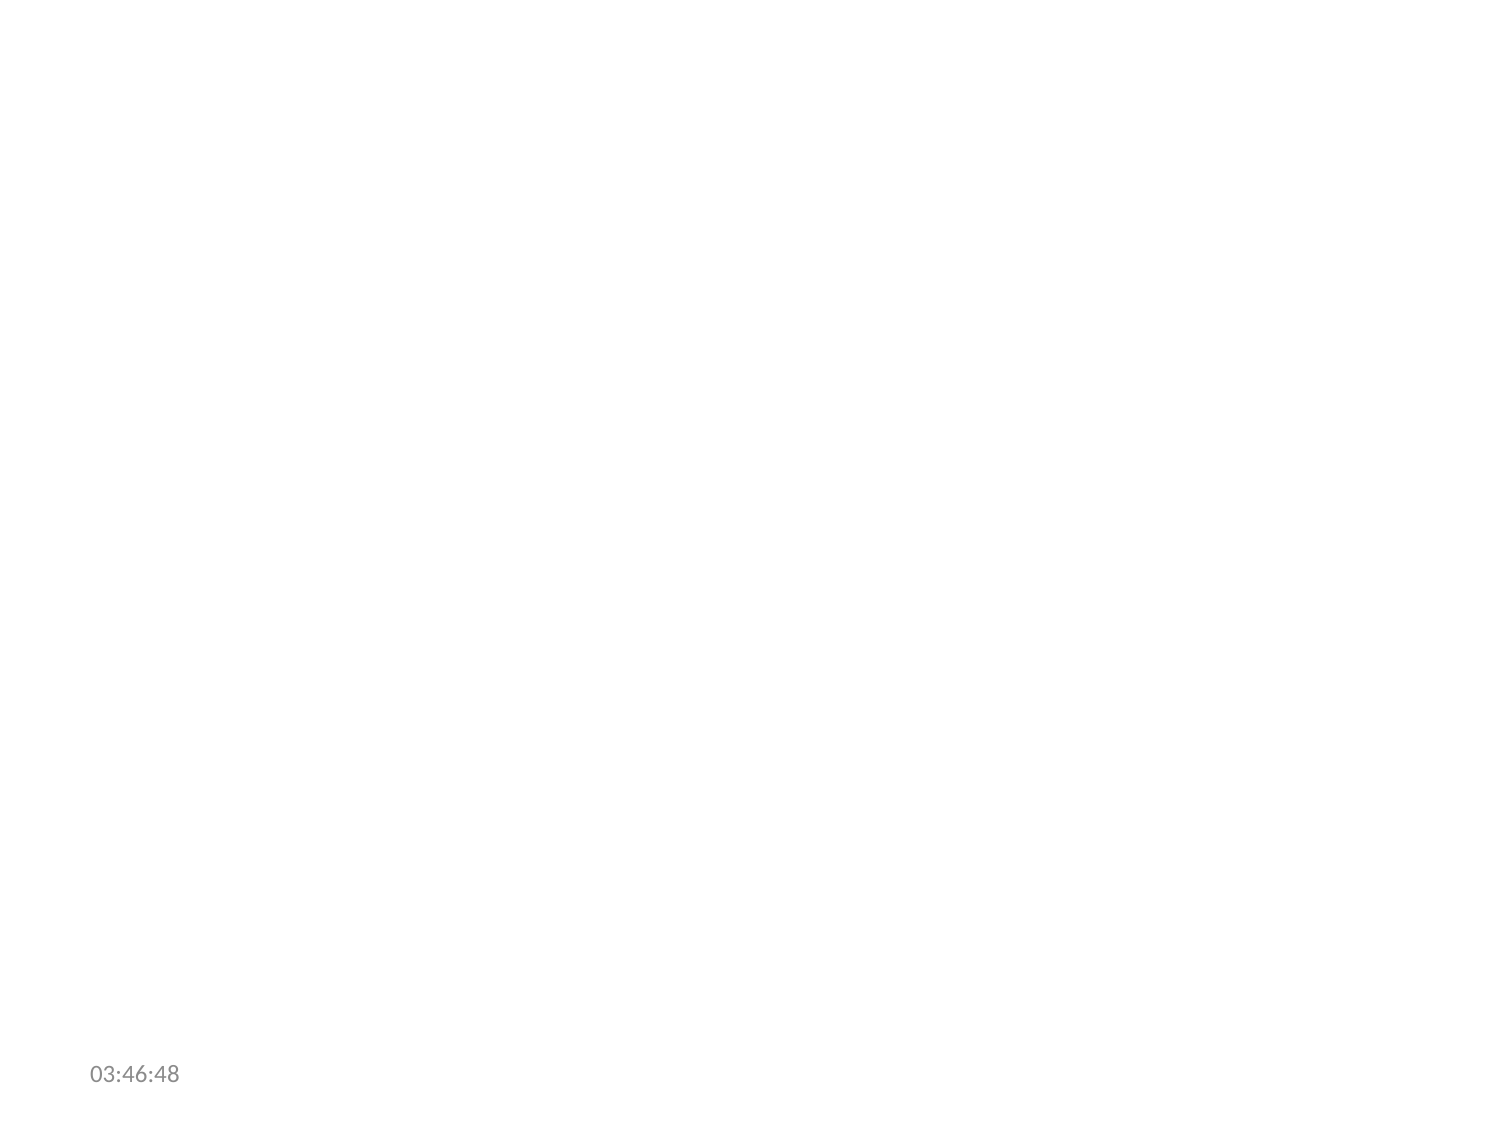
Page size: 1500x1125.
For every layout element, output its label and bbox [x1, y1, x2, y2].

slide_number [75, 1042, 425, 1103]
